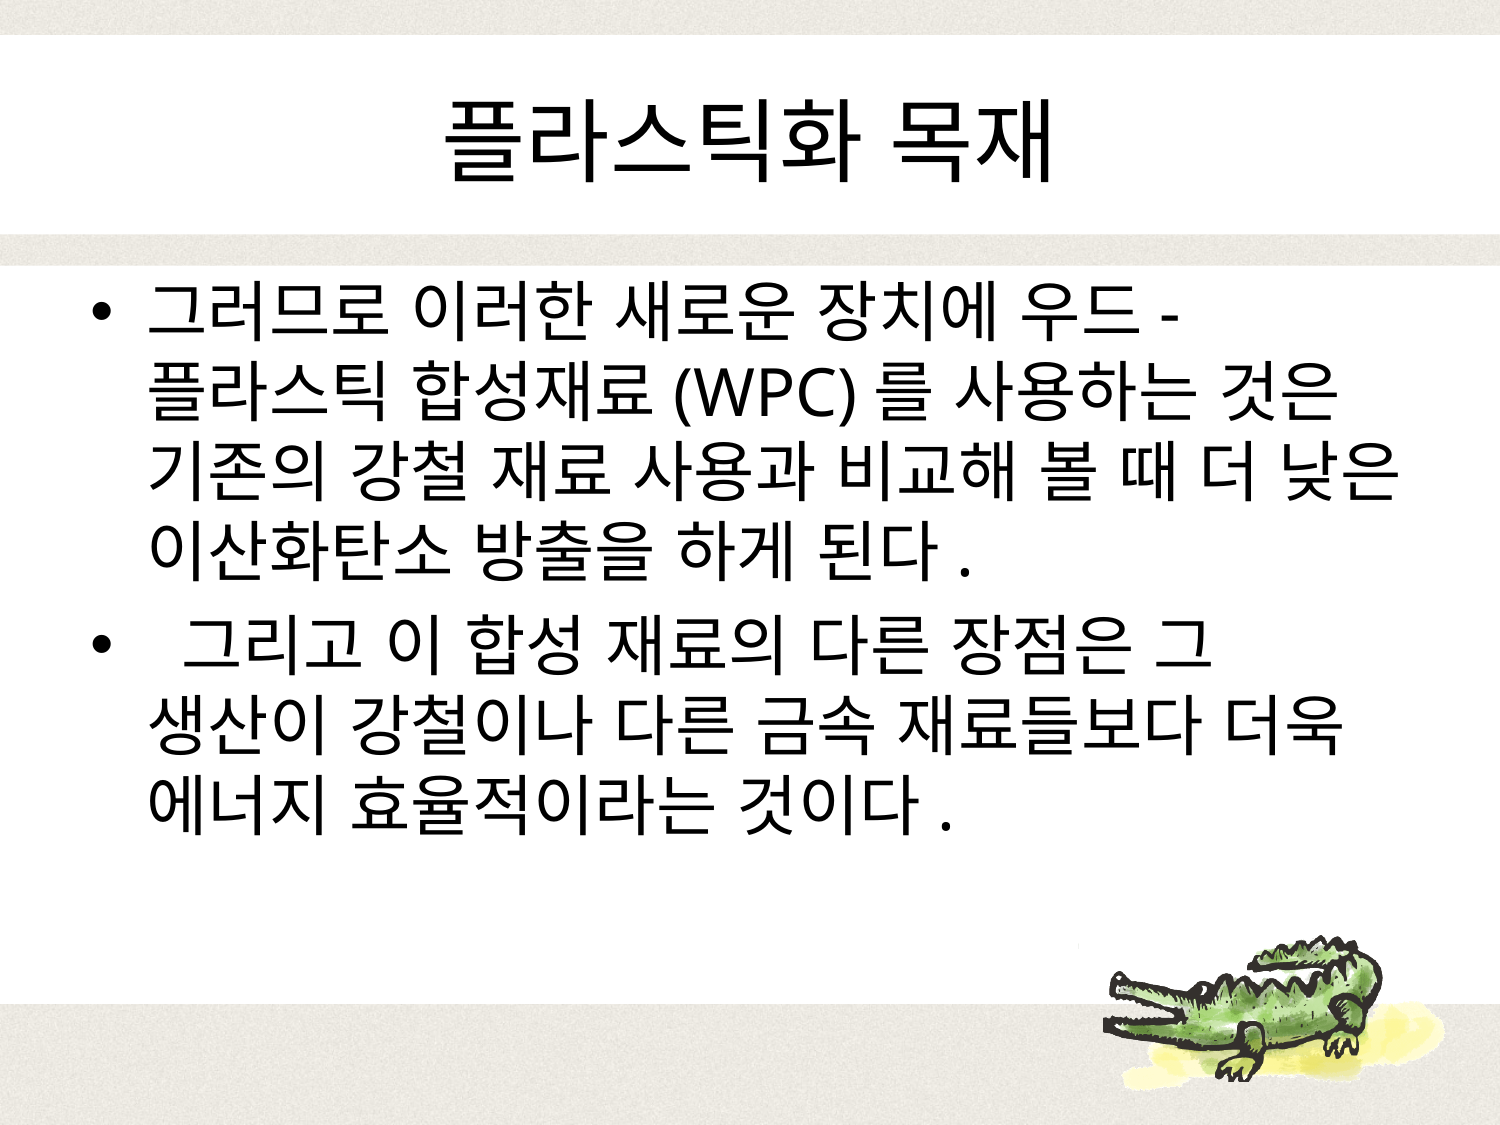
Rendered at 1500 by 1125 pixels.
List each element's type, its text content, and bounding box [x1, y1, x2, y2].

list 그러므로 이러한 새로운 장치에 우드-플라스틱 합성재료(WPC)를 사용하는 것은 기존의 강철 재료 사용과 비교해 볼 때 더 낮은 이산화탄소 방출을 하게 된다. 그리고 이 합성 재료의 다른 장점은 그 생산이 강철이나 다른 금속 재료들보다 더욱 에너지 효율적이라는 것이다. [75, 262, 1425, 1005]
picture [0, 935, 1500, 1125]
picture [0, 235, 1500, 265]
picture [0, 0, 1500, 35]
title 플라스틱화 목재 [75, 45, 1425, 233]
